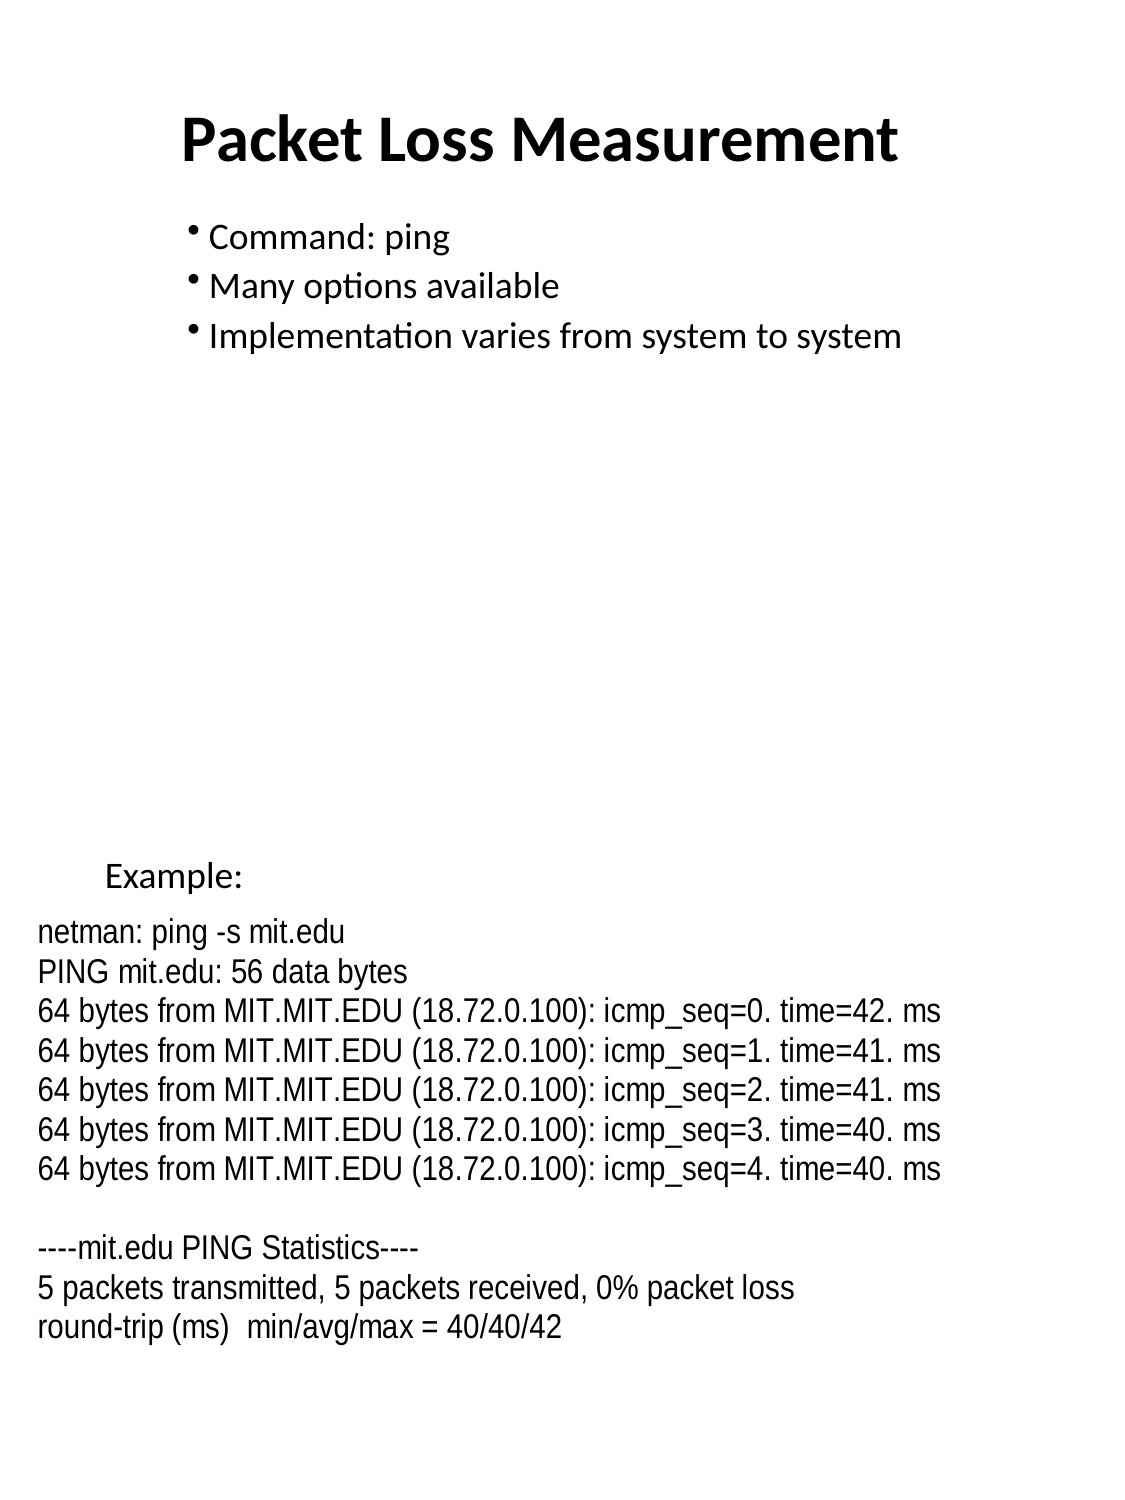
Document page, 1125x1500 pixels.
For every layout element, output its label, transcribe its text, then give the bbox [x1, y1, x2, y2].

title Packet Loss Measurement [70, 87, 1013, 353]
text_box Example: [90, 843, 259, 904]
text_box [37, 912, 1100, 1347]
text_box Command: ping Many options available Implementation varies from system to system [172, 199, 919, 413]
